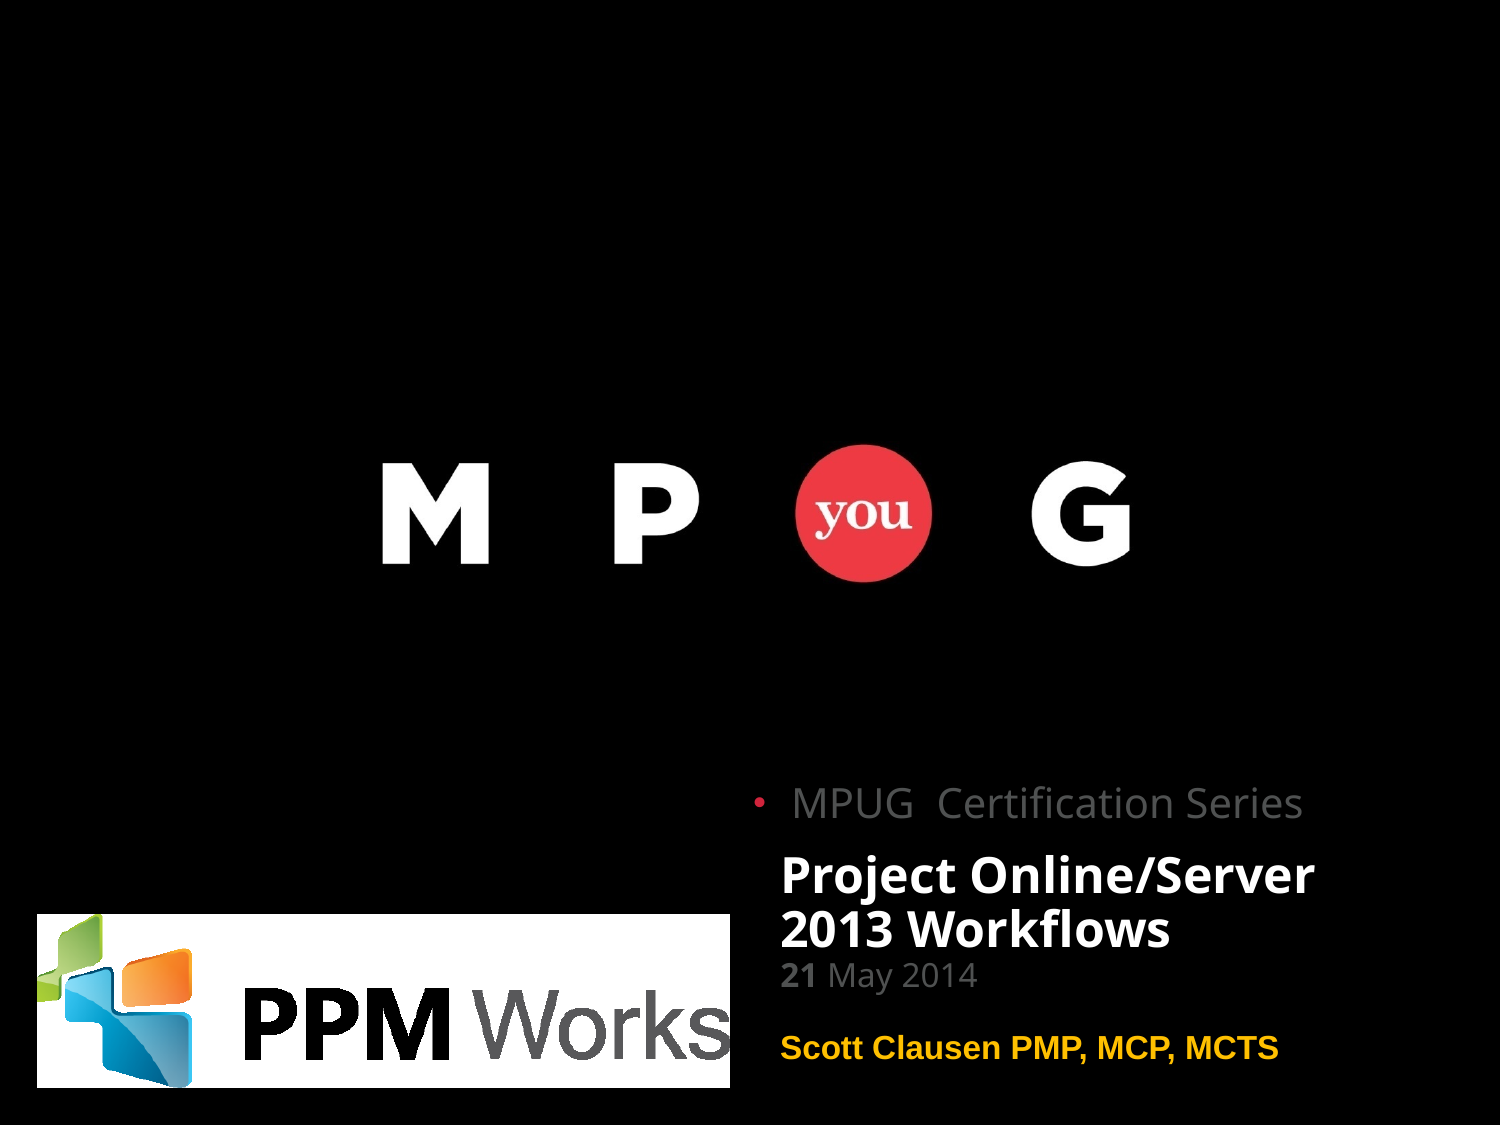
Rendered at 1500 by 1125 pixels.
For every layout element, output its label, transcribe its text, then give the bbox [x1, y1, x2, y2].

text_box MPUG Certification Series Project Online/Server 2013 Workflows 21 May 2014 [737, 774, 1388, 1023]
picture [37, 914, 730, 1088]
picture [374, 441, 1136, 588]
text_box Scott Clausen PMP, MCP, MCTS [737, 1023, 1488, 1075]
